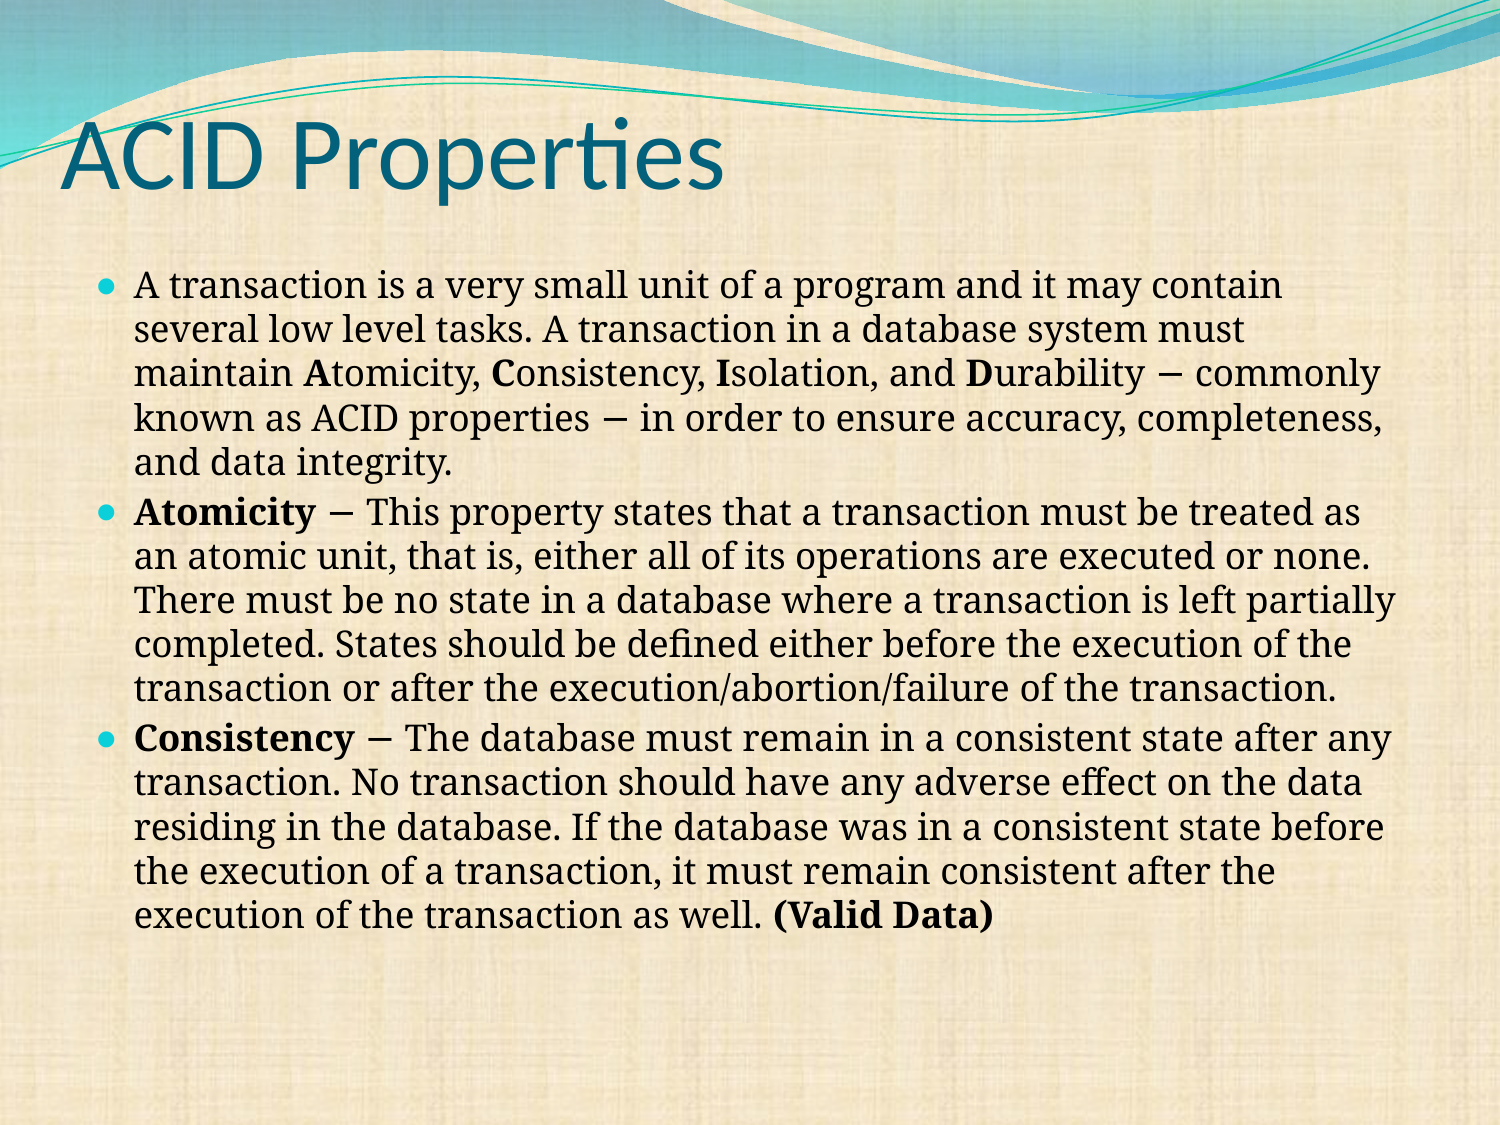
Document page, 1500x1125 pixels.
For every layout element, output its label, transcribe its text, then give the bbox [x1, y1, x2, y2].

list A transaction is a very small unit of a program and it may contain several low level tasks. A transaction in a database system must maintain Atomicity, Consistency, Isolation, and Durability − commonly known as ACID properties − in order to ensure accuracy, completeness, and data integrity. Atomicity − This property states that a transaction must be treated as an atomic unit, that is, either all of its operations are executed or none. There must be no state in a database where a transaction is left partially completed. States should be defined either before the execution of the transaction or after the execution/abortion/failure of the transaction. Consistency − The database must remain in a consistent state after any transaction. No transaction should have any adverse effect on the data residing in the database. If the database was in a consistent state before the execution of a transaction, it must remain consistent after the execution of the transaction as well. (Valid Data) [75, 254, 1425, 975]
title ACID Properties [60, 23, 1411, 211]
